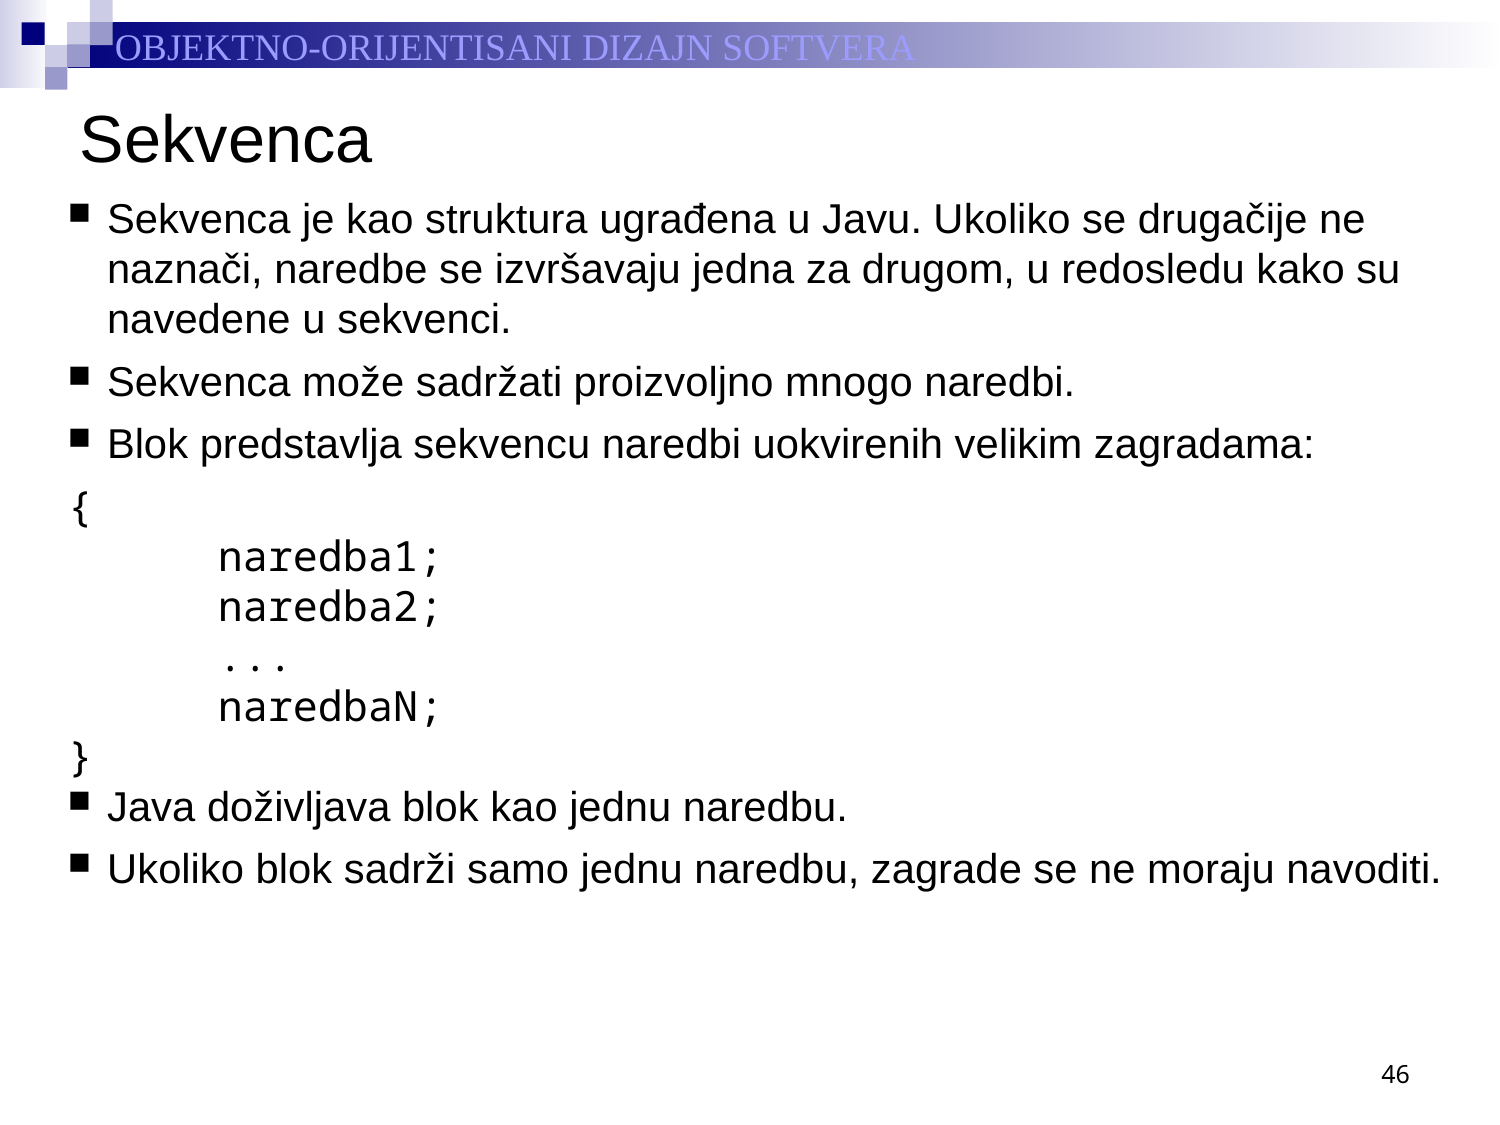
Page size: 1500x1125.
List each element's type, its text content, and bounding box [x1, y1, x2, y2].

slide_number 46 [1074, 1024, 1426, 1101]
text_box Sekvenca je kao struktura ugrađena u Javu. Ukoliko se drugačije ne naznači, naredbe se izvršavaju jedna za drugom, u redosledu kako su navedene u sekvenci. Sekvenca može sadržati proizvoljno mnogo naredbi. Blok predstavlja sekvencu naredbi uokvirenih velikim zagradama: { naredba1; naredba2; ... naredbaN; } Java doživljava blok kao jednu naredbu. Ukoliko blok sadrži samo jednu naredbu, zagrade se ne moraju navoditi. [53, 184, 1471, 894]
title Sekvenca [64, 86, 431, 184]
